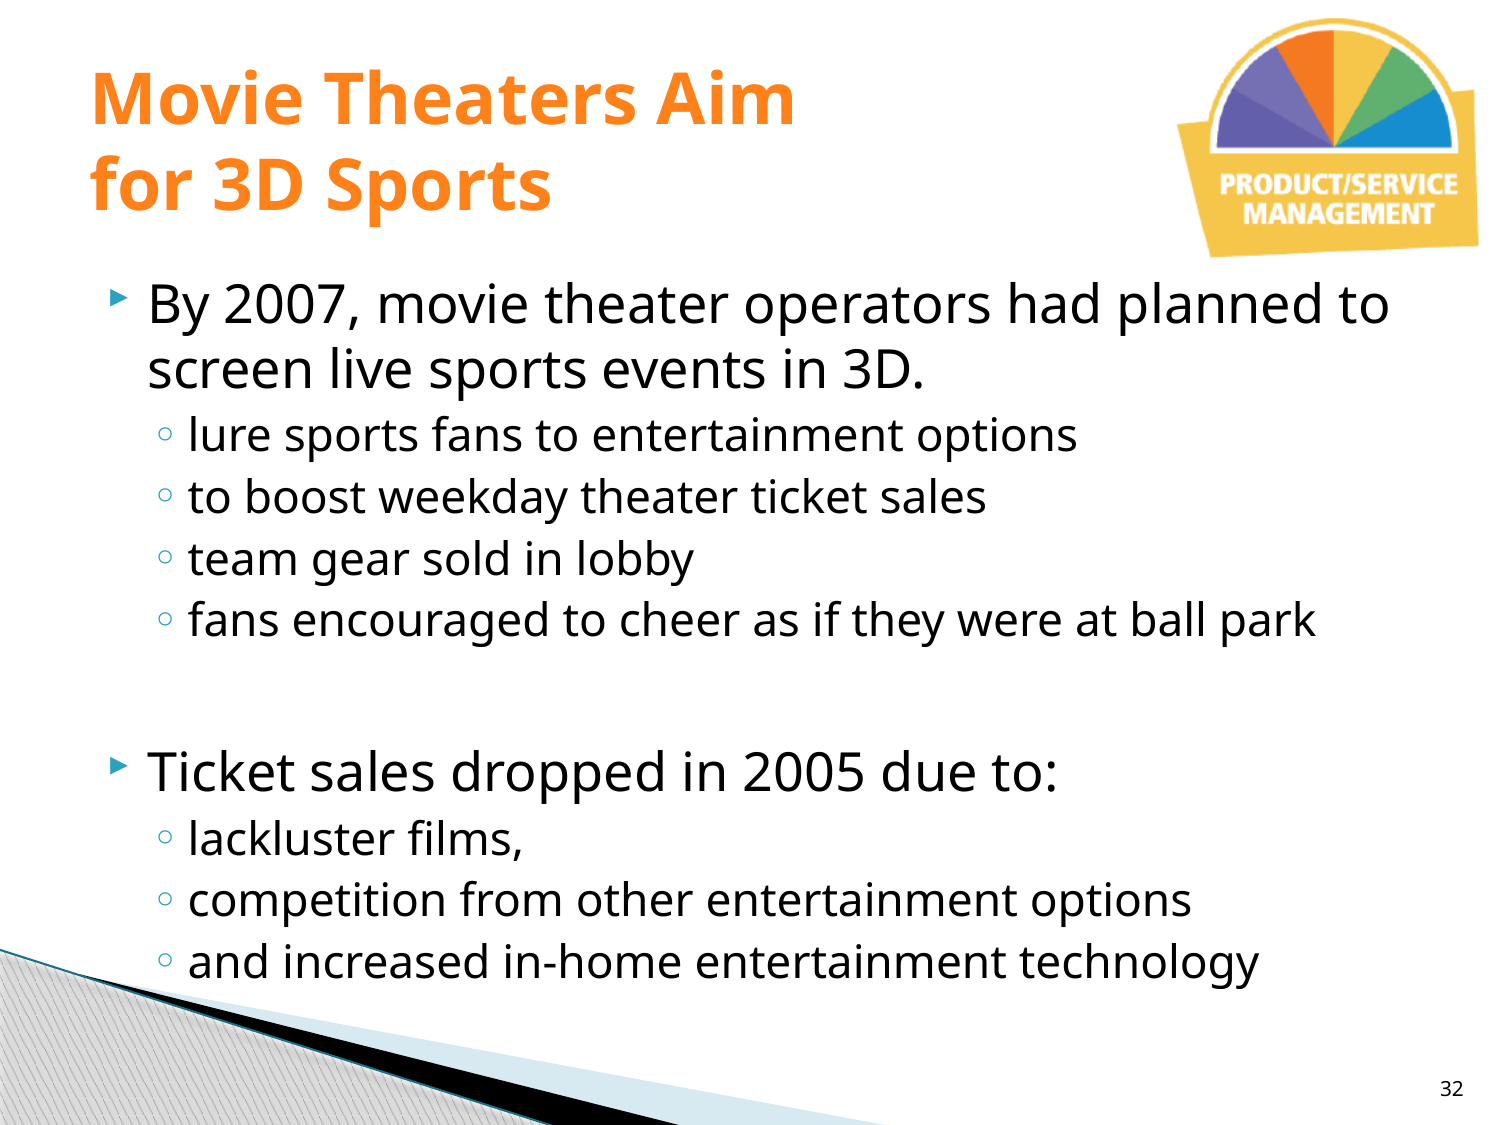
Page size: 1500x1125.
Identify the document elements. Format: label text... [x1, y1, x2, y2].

slide_number 32 [1418, 1051, 1479, 1112]
picture [1149, 0, 1500, 287]
list By 2007, movie theater operators had planned to screen live sports events in 3D. lure sports fans to entertainment options to boost weekday theater ticket sales team gear sold in lobby fans encouraged to cheer as if they were at ball park Ticket sales dropped in 2005 due to: lackluster films, competition from other entertainment options and increased in-home entertainment technology [75, 262, 1463, 1000]
title Movie Theaters Aim for 3D Sports [75, 45, 1143, 233]
